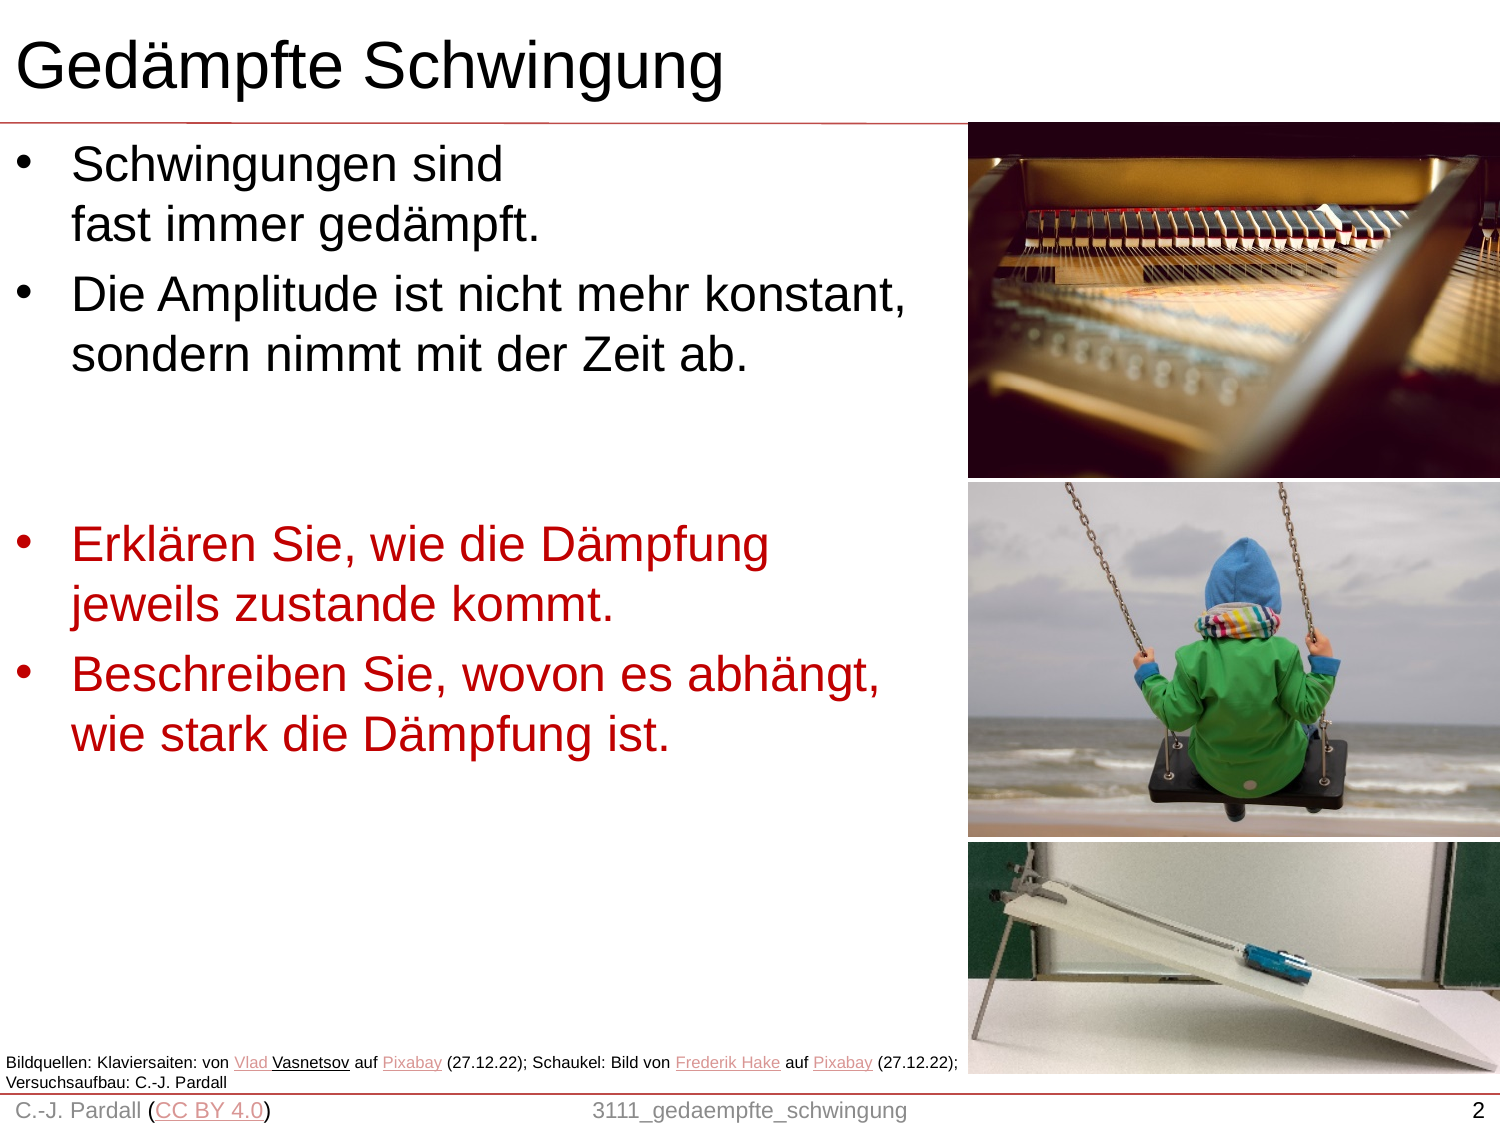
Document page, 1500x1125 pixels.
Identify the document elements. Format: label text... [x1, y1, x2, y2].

picture [968, 482, 1500, 838]
title Gedämpfte Schwingung [0, 0, 1500, 123]
footer 3111_gedaempfte_schwingung [512, 1094, 988, 1125]
picture [968, 122, 1500, 478]
picture [968, 842, 1500, 1075]
slide_number C.-J. Pardall [0, 1099, 350, 1125]
text_box Bildquellen: Klaviersaiten: von Vlad Vasnetsov auf Pixabay (27.12.22); Schaukel: Bild von Frederik Hake auf Pixabay (27.12.22); Versuchsaufbau: C.-J. Pardall [0, 1046, 969, 1099]
list Schwingungen sind fast immer gedämpft. Die Amplitude ist nicht mehr konstant, sondern nimmt mit der Zeit ab. Erklären Sie, wie die Dämpfung jeweils zustande kommt. Beschreiben Sie, wovon es abhängt, wie stark die Dämpfung ist. [0, 124, 965, 1046]
